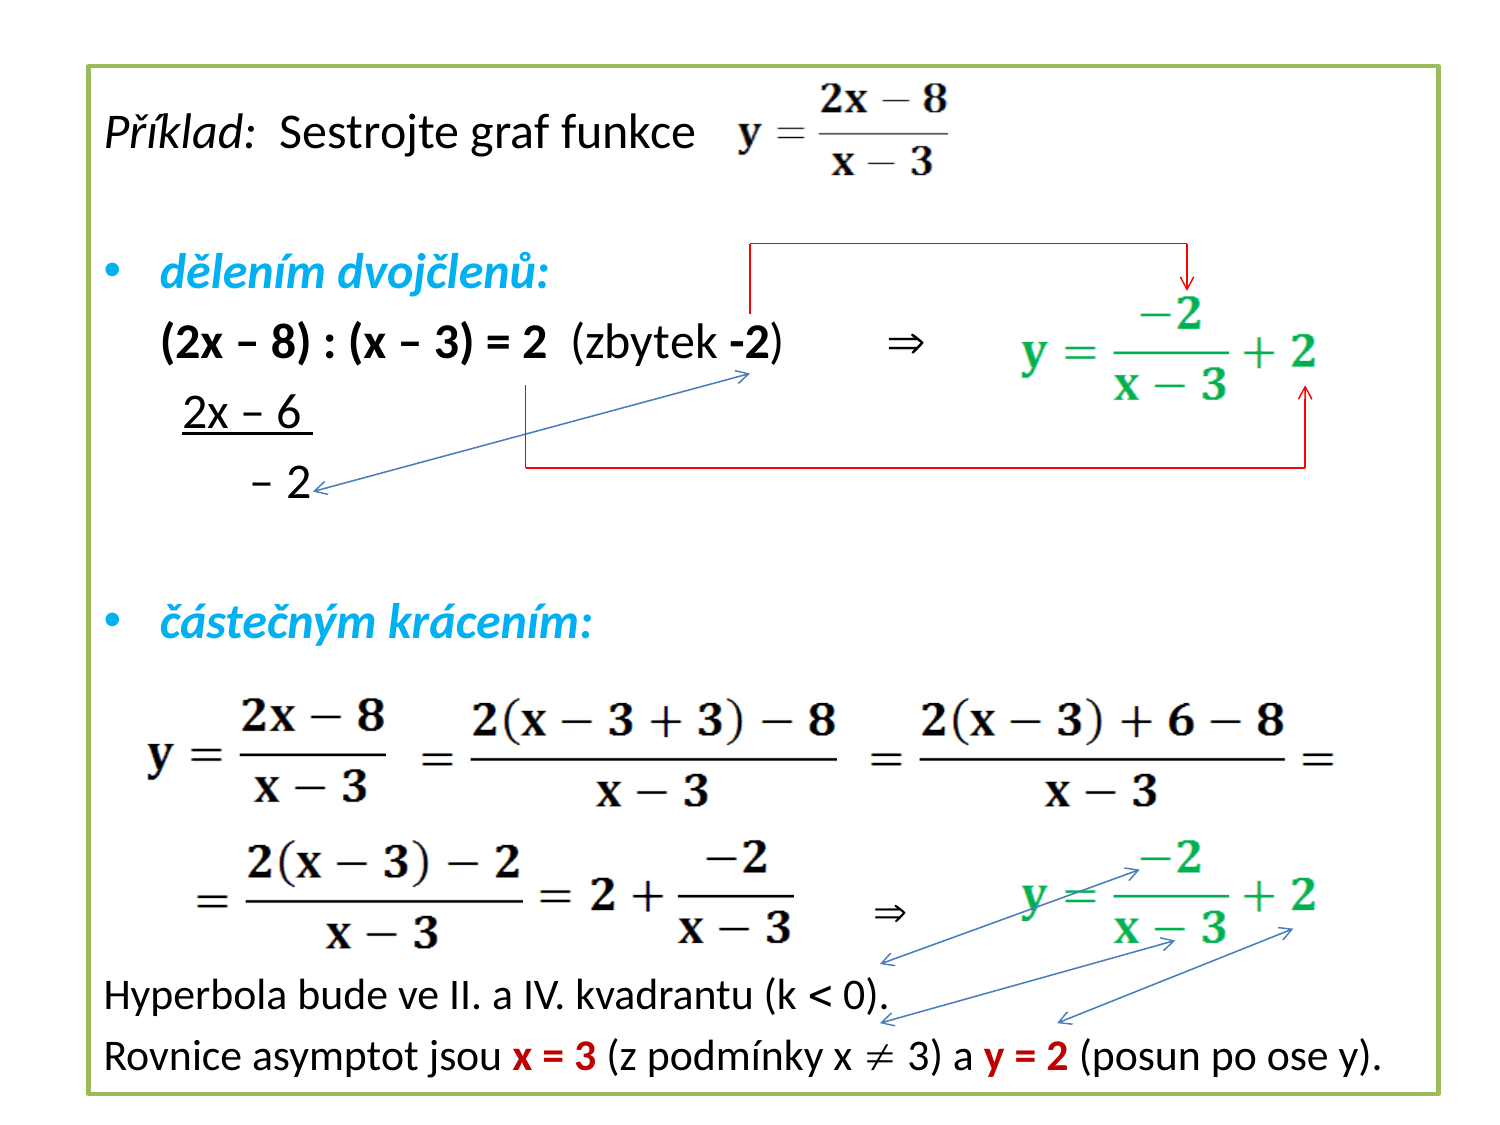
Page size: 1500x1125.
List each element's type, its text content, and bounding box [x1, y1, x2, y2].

picture [1021, 290, 1319, 413]
picture [537, 833, 794, 957]
picture [867, 692, 1338, 818]
picture [1021, 833, 1319, 957]
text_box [1145, 928, 1294, 1024]
picture [194, 833, 524, 960]
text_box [879, 869, 1140, 965]
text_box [879, 940, 1176, 1024]
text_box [312, 373, 751, 492]
picture [147, 692, 386, 815]
picture [737, 77, 948, 185]
picture [418, 692, 837, 818]
title [75, 45, 1425, 233]
list Příklad: Sestrojte graf funkce dělením dvojčlenů: (2x – 8) : (x – 3) = 2 (zbytek -2)  2x – 6 – 2 částečným krácením:  Hyperbola bude ve II. a IV. kvadrantu (k  0). Rovnice asymptot jsou x = 3 (z podmínky x  3) a y = 2 (posun po ose y). [86, 64, 1441, 1096]
